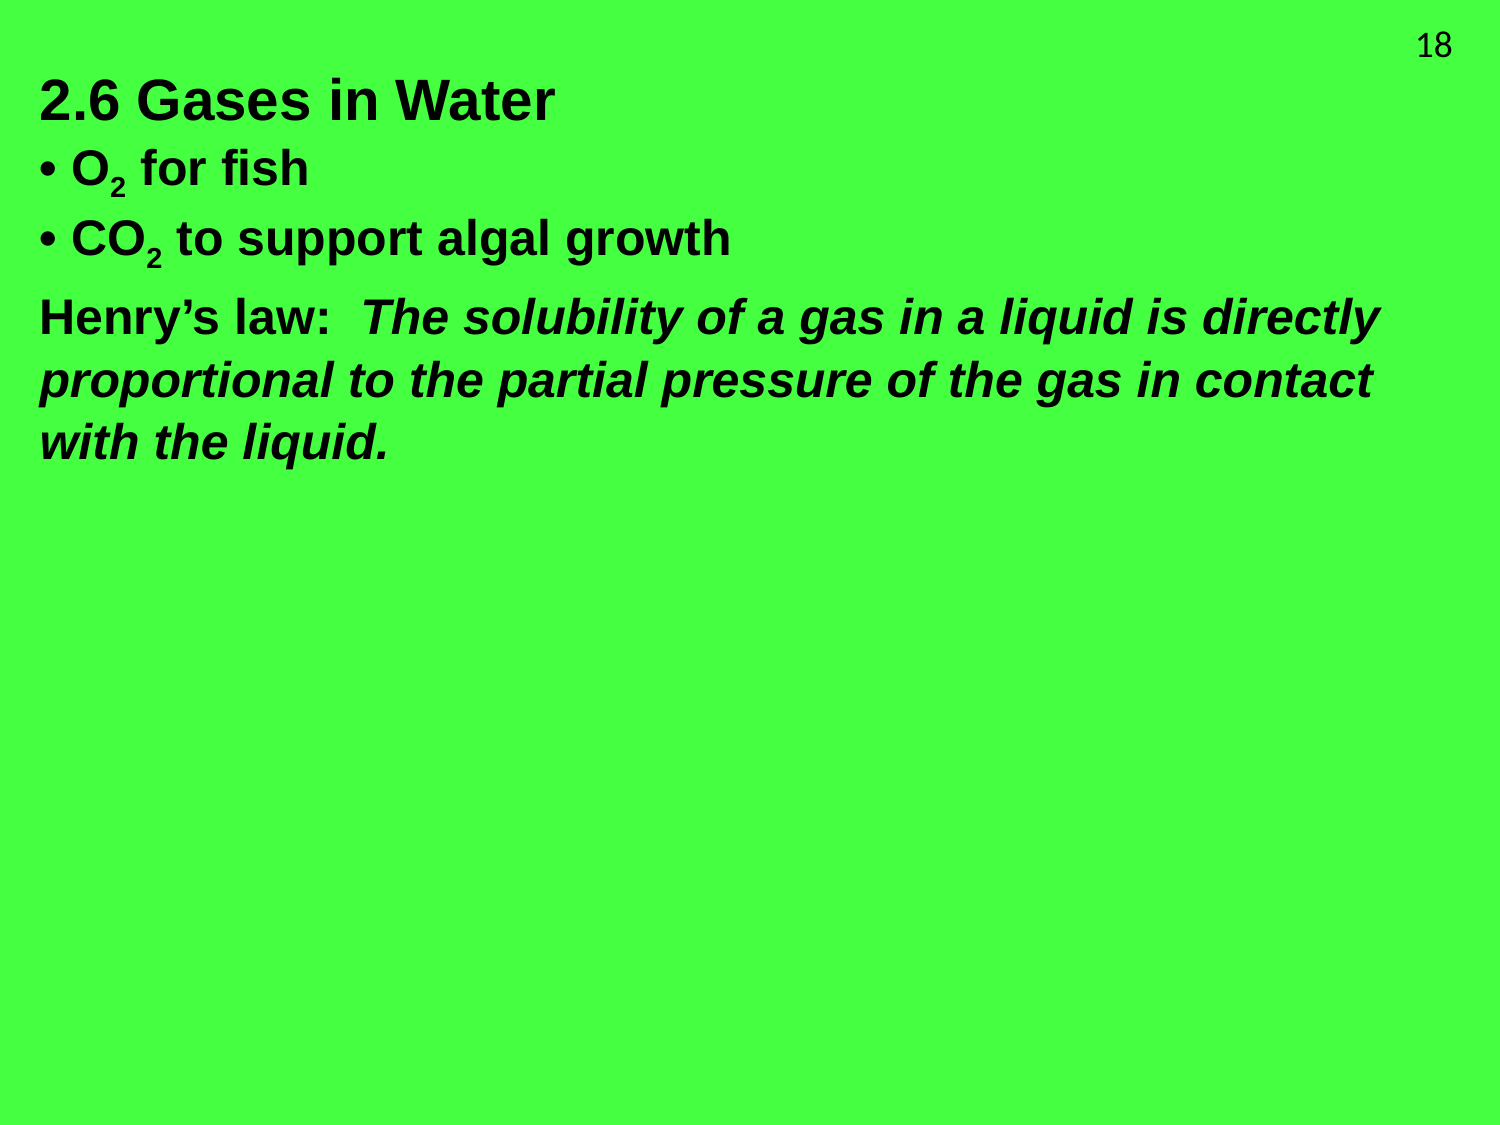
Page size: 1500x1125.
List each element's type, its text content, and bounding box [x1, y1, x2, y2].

text_box 2.6 Gases in Water • O2 for fish • CO2 to support algal growth Henry’s law: The solubility of a gas in a liquid is directly proportional to the partial pressure of the gas in contact with the liquid. [24, 50, 1463, 478]
text_box 18 [1400, 12, 1500, 73]
